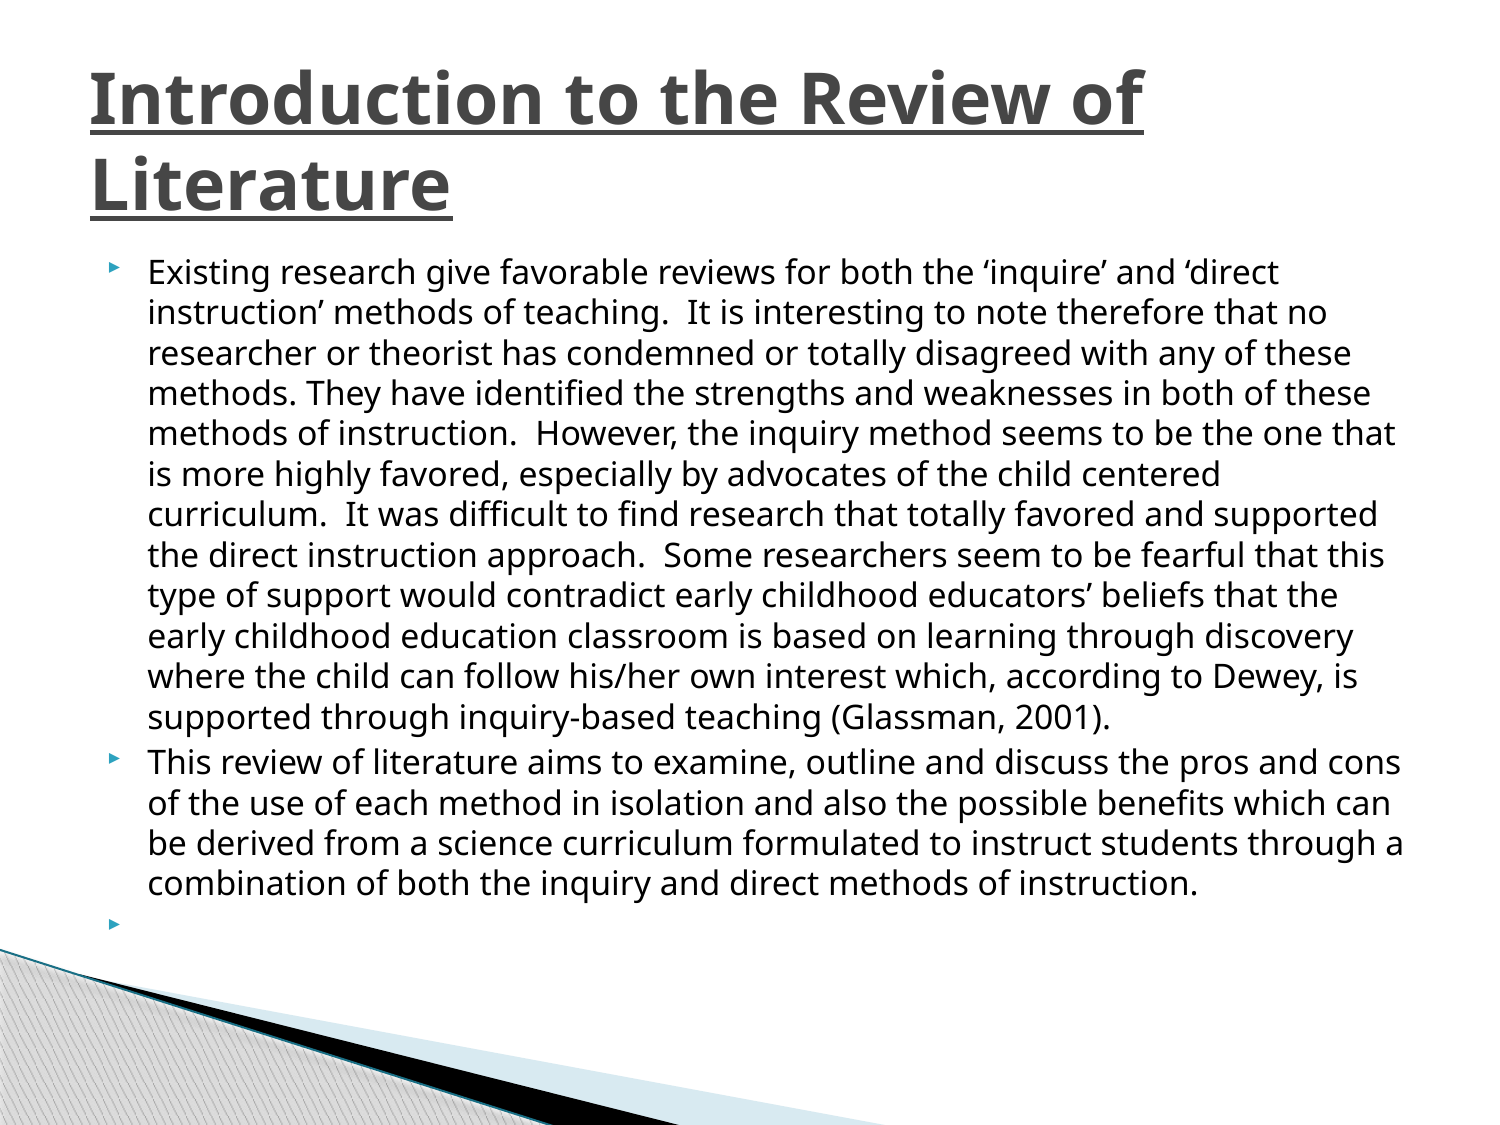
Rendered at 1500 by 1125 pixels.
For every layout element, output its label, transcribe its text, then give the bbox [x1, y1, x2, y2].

title Introduction to the Review of Literature [75, 45, 1425, 233]
list Existing research give favorable reviews for both the ‘inquire’ and ‘direct instruction’ methods of teaching. It is interesting to note therefore that no researcher or theorist has condemned or totally disagreed with any of these methods. They have identified the strengths and weaknesses in both of these methods of instruction. However, the inquiry method seems to be the one that is more highly favored, especially by advocates of the child centered curriculum. It was difficult to find research that totally favored and supported the direct instruction approach. Some researchers seem to be fearful that this type of support would contradict early childhood educators’ beliefs that the early childhood education classroom is based on learning through discovery where the child can follow his/her own interest which, according to Dewey, is supported through inquiry-based teaching (Glassman, 2001). This review of literature aims to examine, outline and discuss the pros and cons of the use of each method in isolation and also the possible benefits which can be derived from a science curriculum formulated to instruct students through a combination of both the inquiry and direct methods of instruction. [75, 243, 1425, 986]
